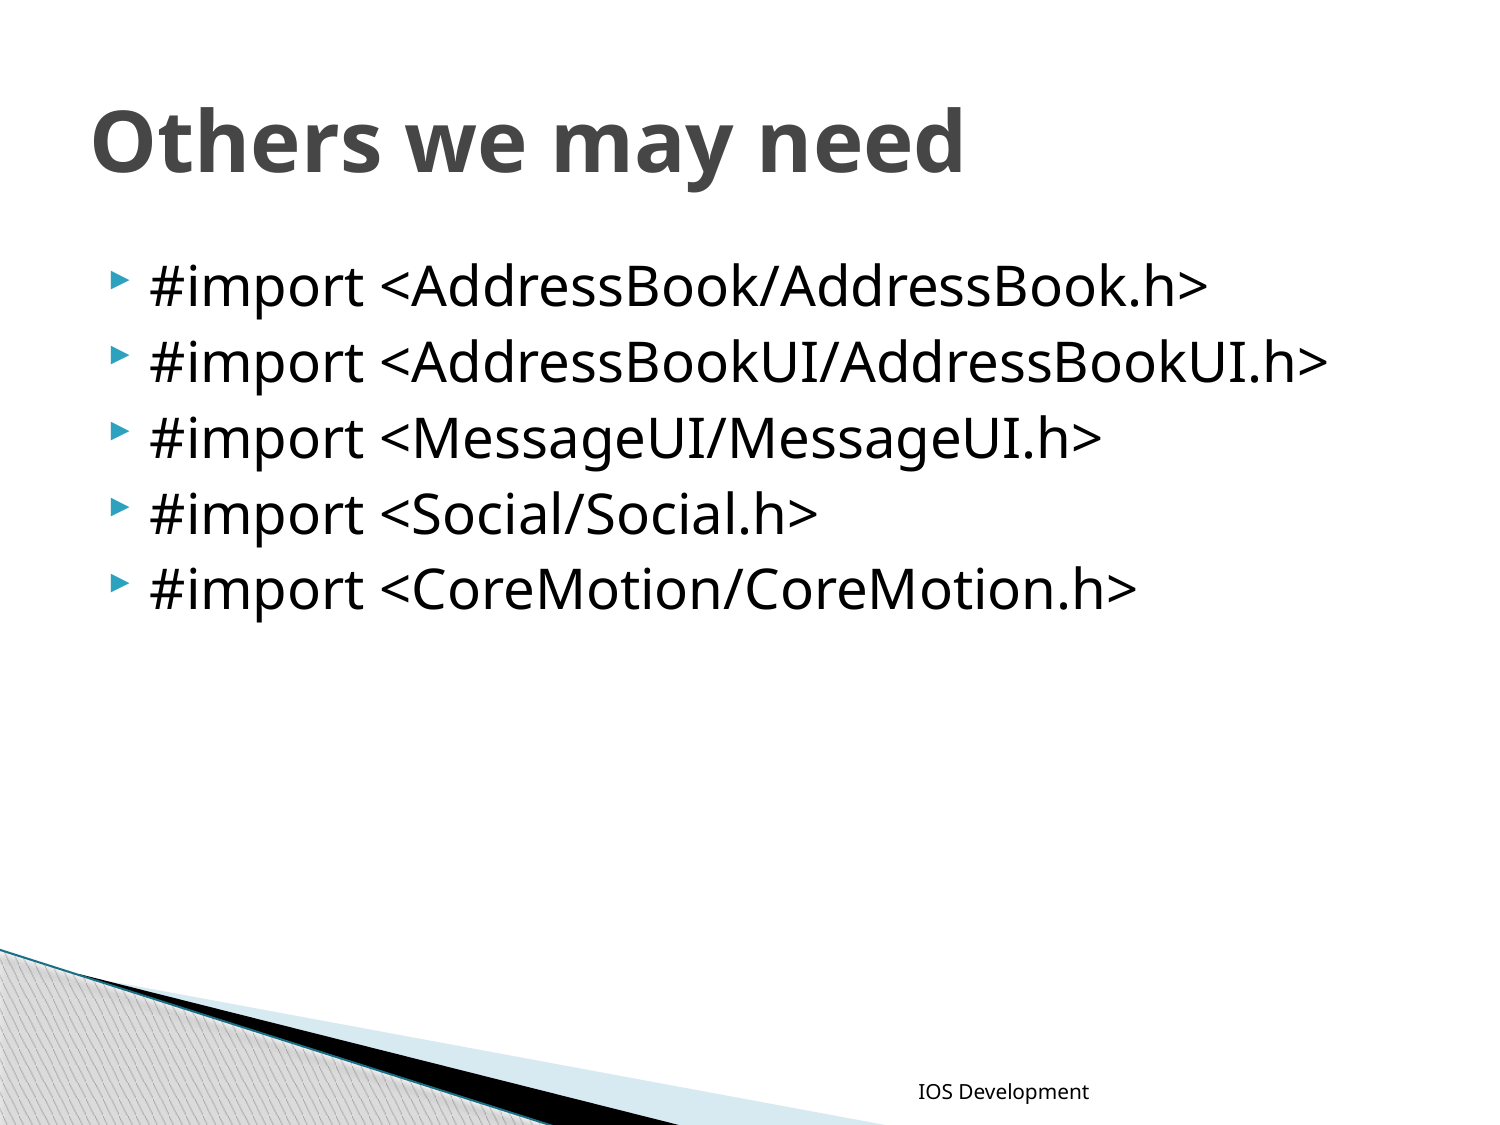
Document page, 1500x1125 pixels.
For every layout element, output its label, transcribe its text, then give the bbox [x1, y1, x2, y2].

title Others we may need [75, 45, 1425, 233]
list #import <AddressBook/AddressBook.h> #import <AddressBookUI/AddressBookUI.h> #import <MessageUI/MessageUI.h> #import <Social/Social.h> #import <CoreMotion/CoreMotion.h> [75, 243, 1425, 986]
footer IOS Development [718, 1051, 1105, 1112]
